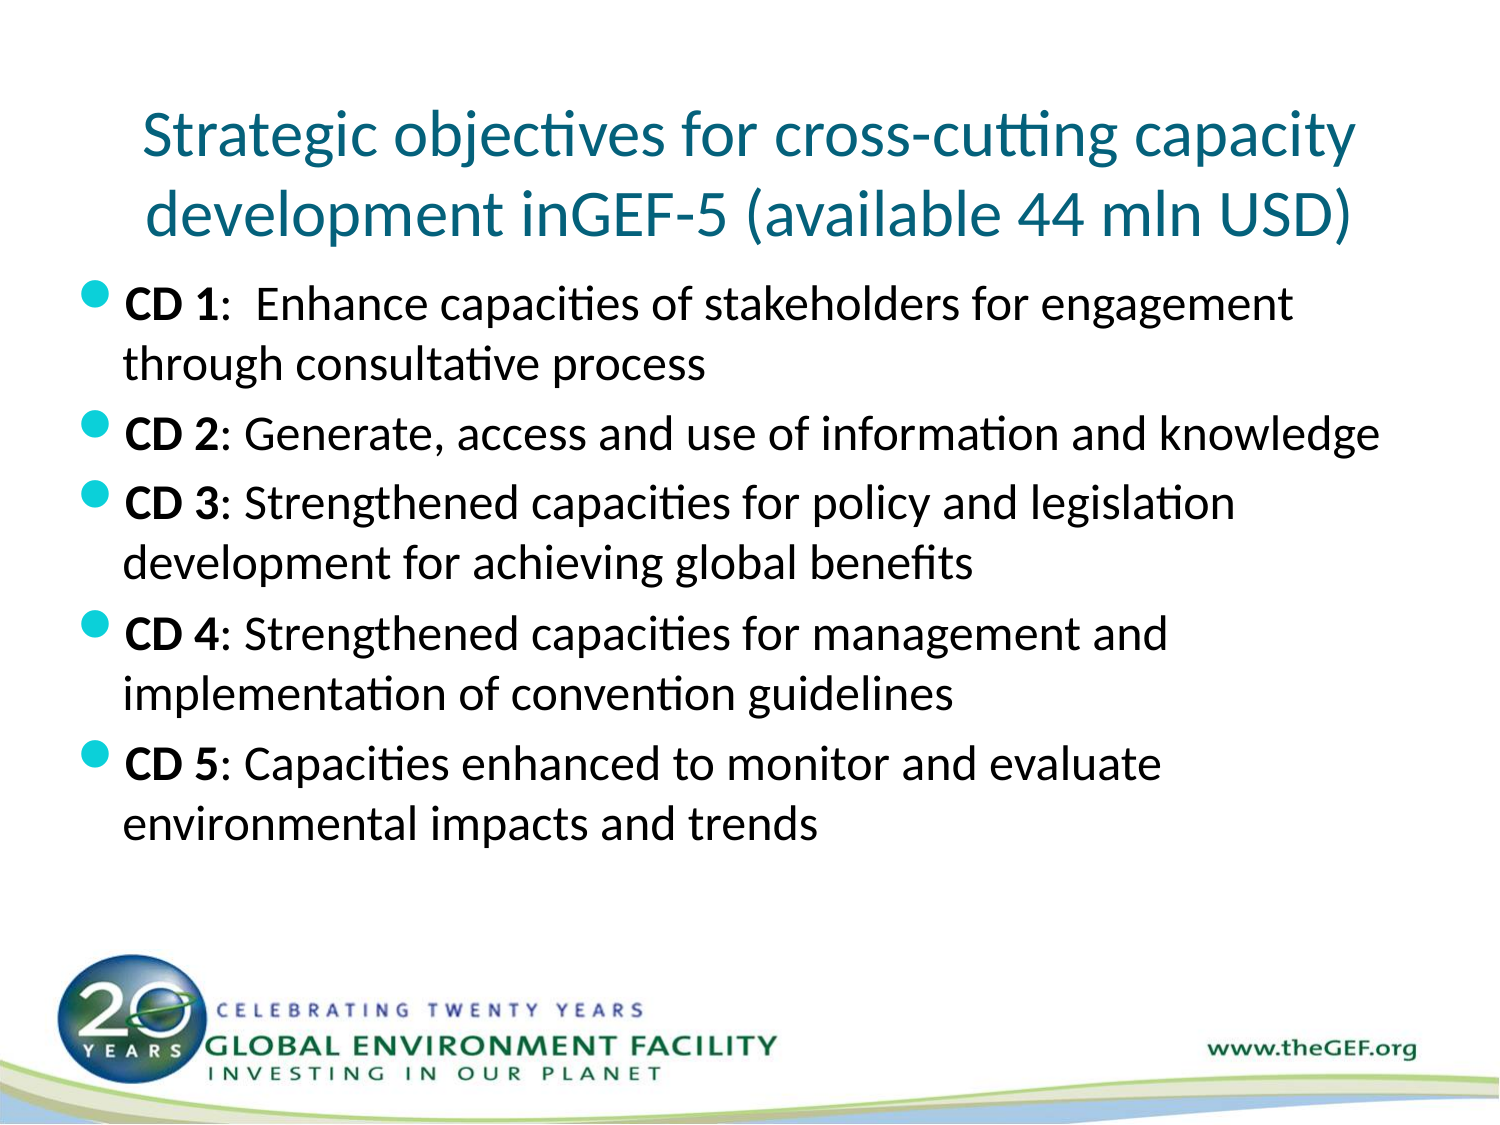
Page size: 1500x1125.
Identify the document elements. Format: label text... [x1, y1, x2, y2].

list CD 1: Enhance capacities of stakeholders for engagement through consultative process CD 2: Generate, access and use of information and knowledge CD 3: Strengthened capacities for policy and legislation development for achieving global benefits CD 4: Strengthened capacities for management and implementation of convention guidelines CD 5: Capacities enhanced to monitor and evaluate environmental impacts and trends [62, 262, 1413, 949]
picture [0, 949, 1500, 1125]
title Strategic objectives for cross-cutting capacity development inGEF-5 (available 44 mln USD) [74, 74, 1426, 251]
